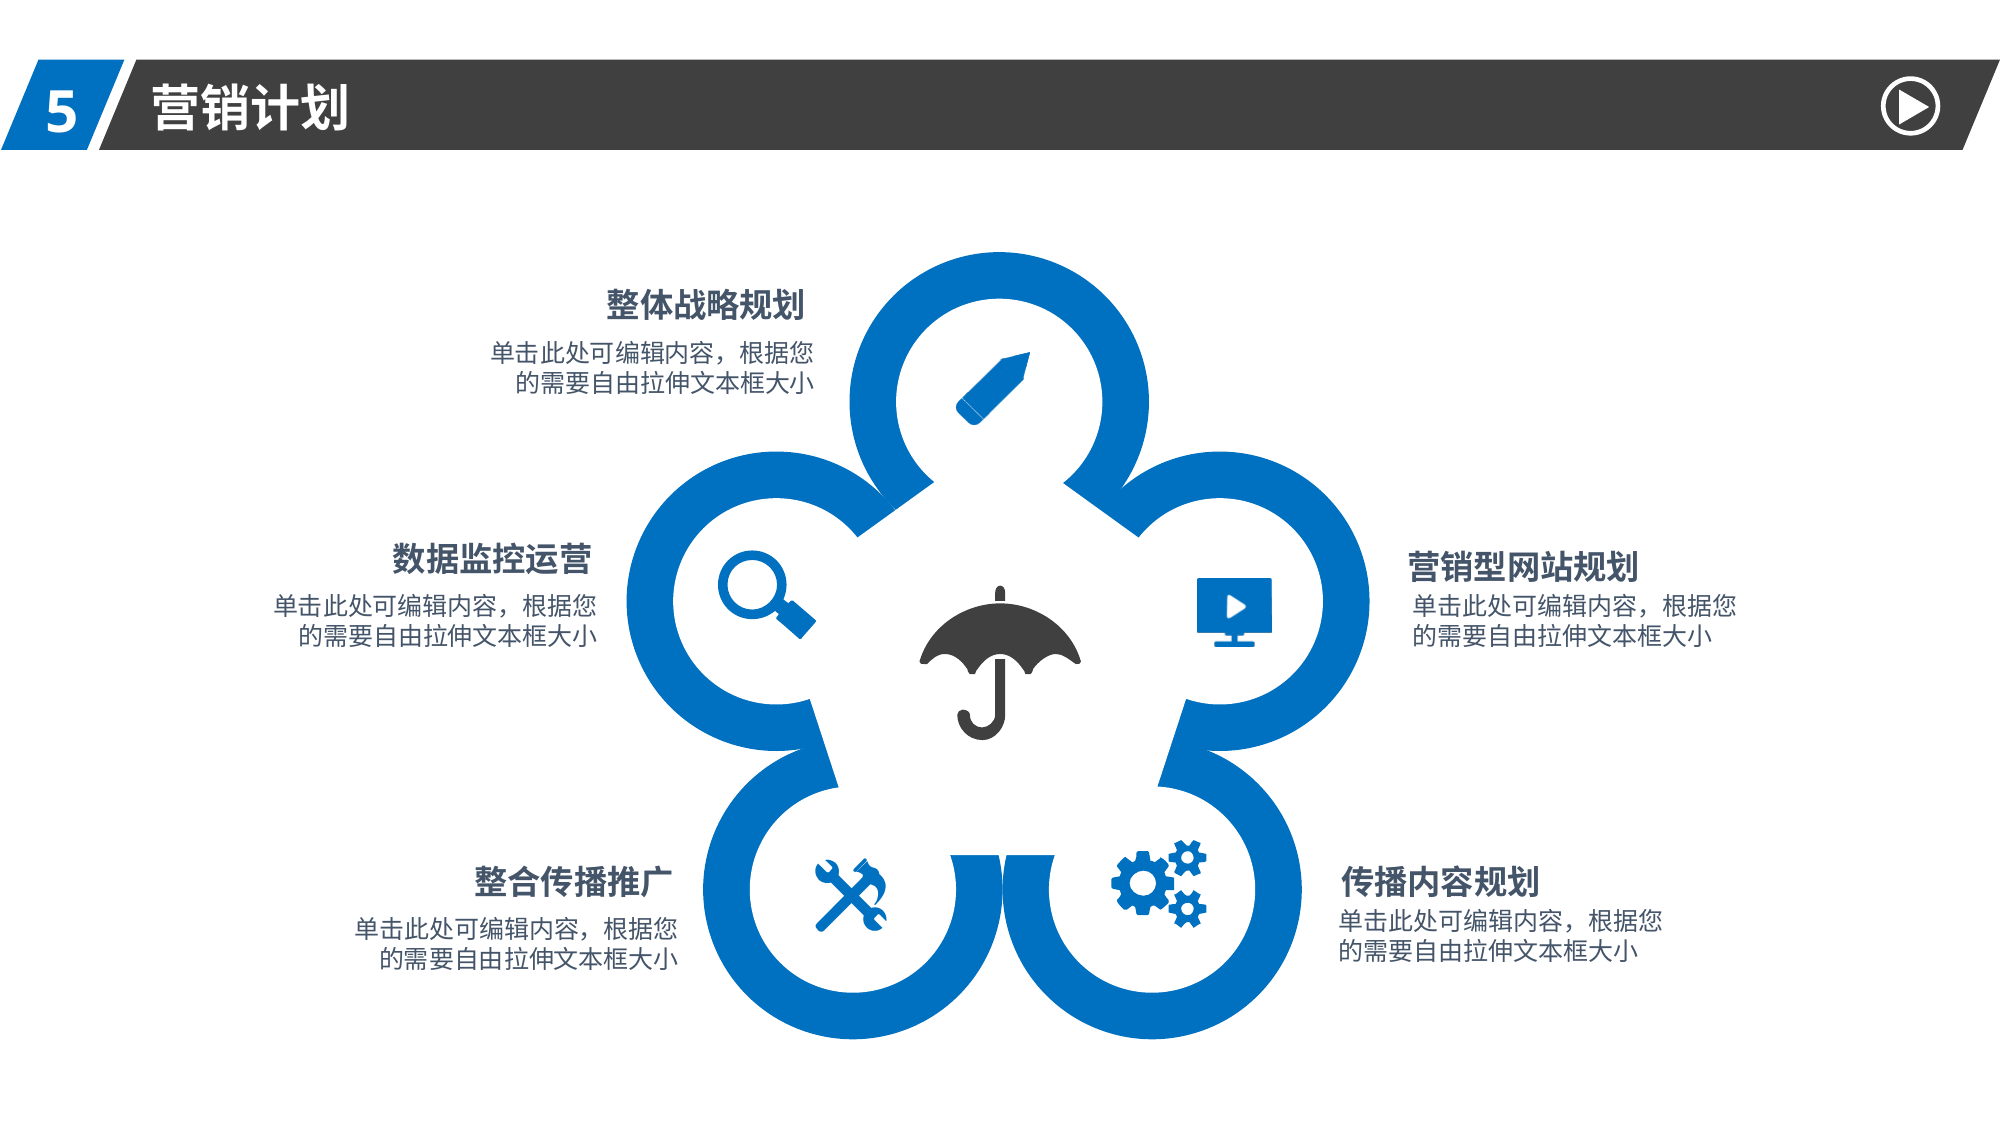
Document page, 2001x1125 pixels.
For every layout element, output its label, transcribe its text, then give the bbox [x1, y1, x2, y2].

text_box [919, 603, 1081, 675]
text_box 单击此处可编辑内容，根据您的需要自由拉伸文本框大小 [488, 337, 816, 398]
text_box [849, 252, 1149, 509]
text_box [626, 451, 895, 752]
text_box 单击此处可编辑内容，根据您的需要自由拉伸文本框大小 [1338, 905, 1677, 966]
text_box 营销型网站规划 [1383, 546, 1664, 587]
text_box [1002, 741, 1302, 1040]
text_box 单击此处可编辑内容，根据您的需要自由拉伸文本框大小 [271, 590, 599, 651]
text_box [896, 298, 1103, 505]
text_box [673, 498, 880, 705]
text_box [749, 786, 957, 993]
text_box [1116, 498, 1323, 705]
text_box [703, 744, 1003, 1040]
text_box 营销计划 [135, 69, 366, 145]
text_box 5 [30, 66, 135, 152]
text_box [810, 482, 1186, 856]
text_box [957, 659, 1006, 741]
text_box [1883, 78, 1938, 134]
picture [1197, 577, 1272, 647]
text_box [35, 59, 125, 66]
text_box [995, 585, 1006, 601]
text_box [133, 59, 2000, 150]
text_box 数据监控运营 [376, 538, 609, 579]
picture [814, 857, 888, 933]
text_box 传播内容规划 [1338, 861, 1544, 902]
text_box [1, 80, 30, 150]
picture [955, 351, 1031, 426]
text_box [1111, 840, 1207, 928]
text_box 单击此处可编辑内容，根据您的需要自由拉伸文本框大小 [1412, 590, 1751, 651]
text_box [717, 550, 816, 639]
text_box 单击此处可编辑内容，根据您的需要自由拉伸文本框大小 [352, 913, 680, 974]
text_box [1101, 451, 1370, 752]
text_box [1048, 786, 1256, 993]
text_box 整合传播推广 [469, 861, 680, 902]
text_box [1899, 89, 1930, 125]
text_box 整体战略规划 [598, 284, 816, 325]
